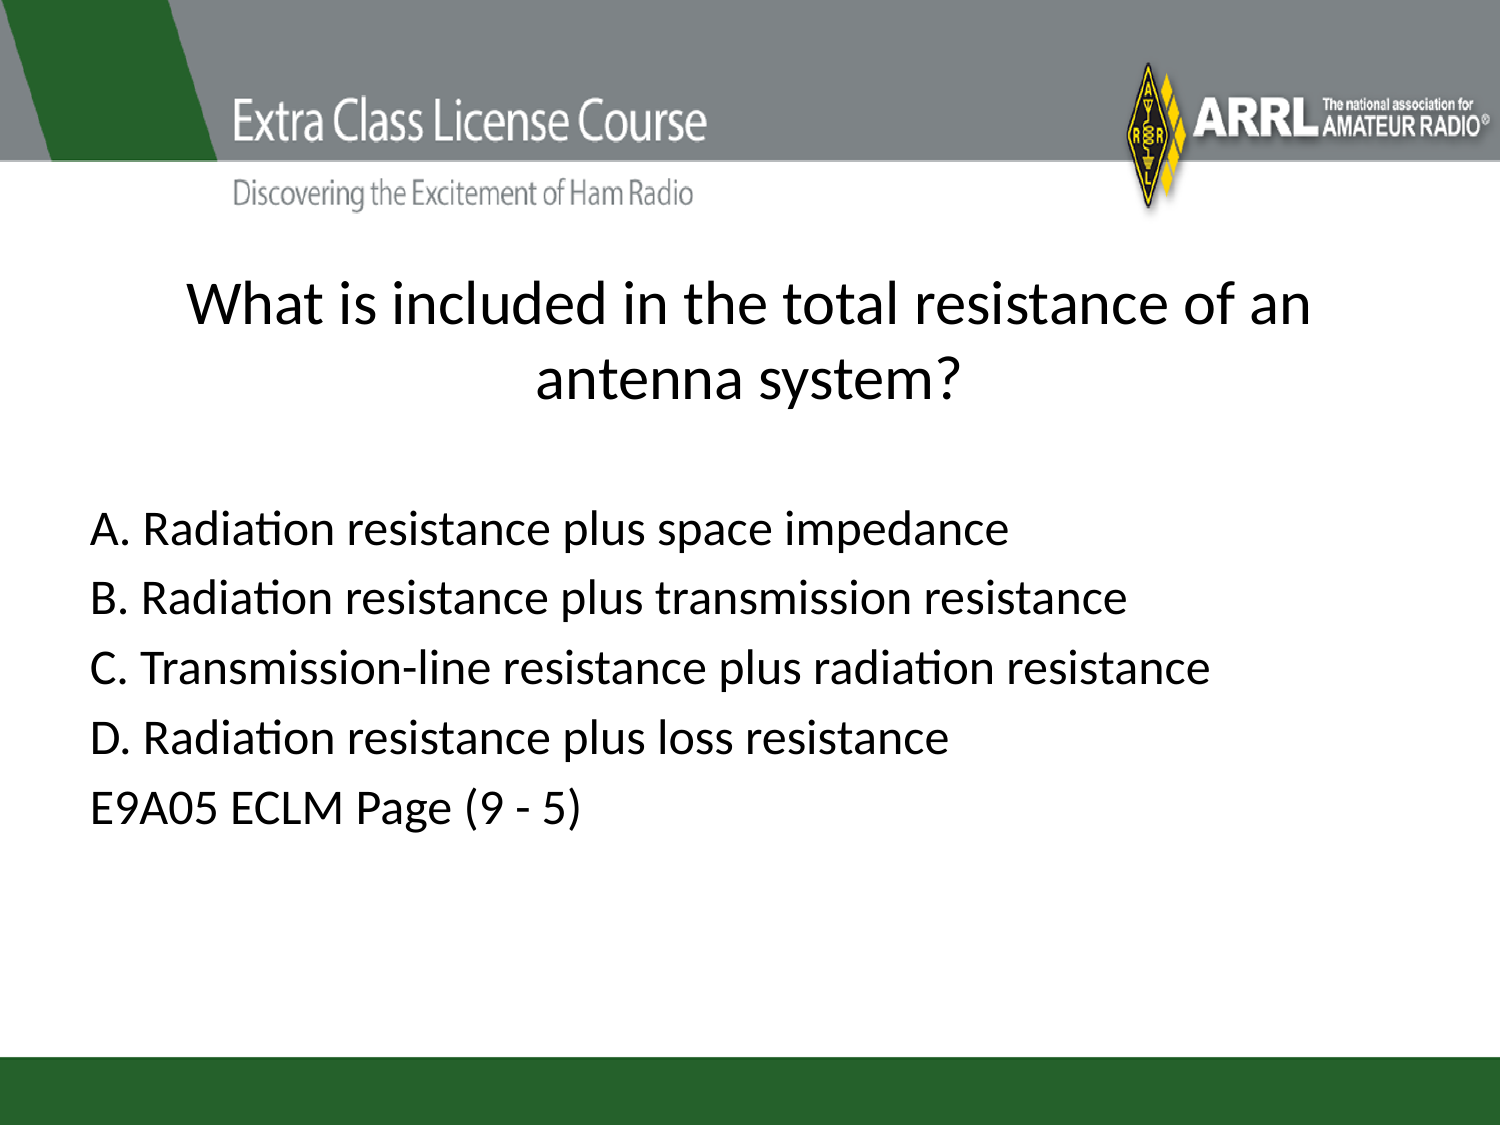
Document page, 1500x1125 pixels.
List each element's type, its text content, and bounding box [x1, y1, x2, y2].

title What is included in the total resistance of an antenna system? [75, 254, 1425, 435]
list A. Radiation resistance plus space impedance B. Radiation resistance plus transmission resistance C. Transmission-line resistance plus radiation resistance D. Radiation resistance plus loss resistance E9A05 ECLM Page (9 - 5) [75, 487, 1425, 1005]
picture [0, 0, 1500, 1125]
